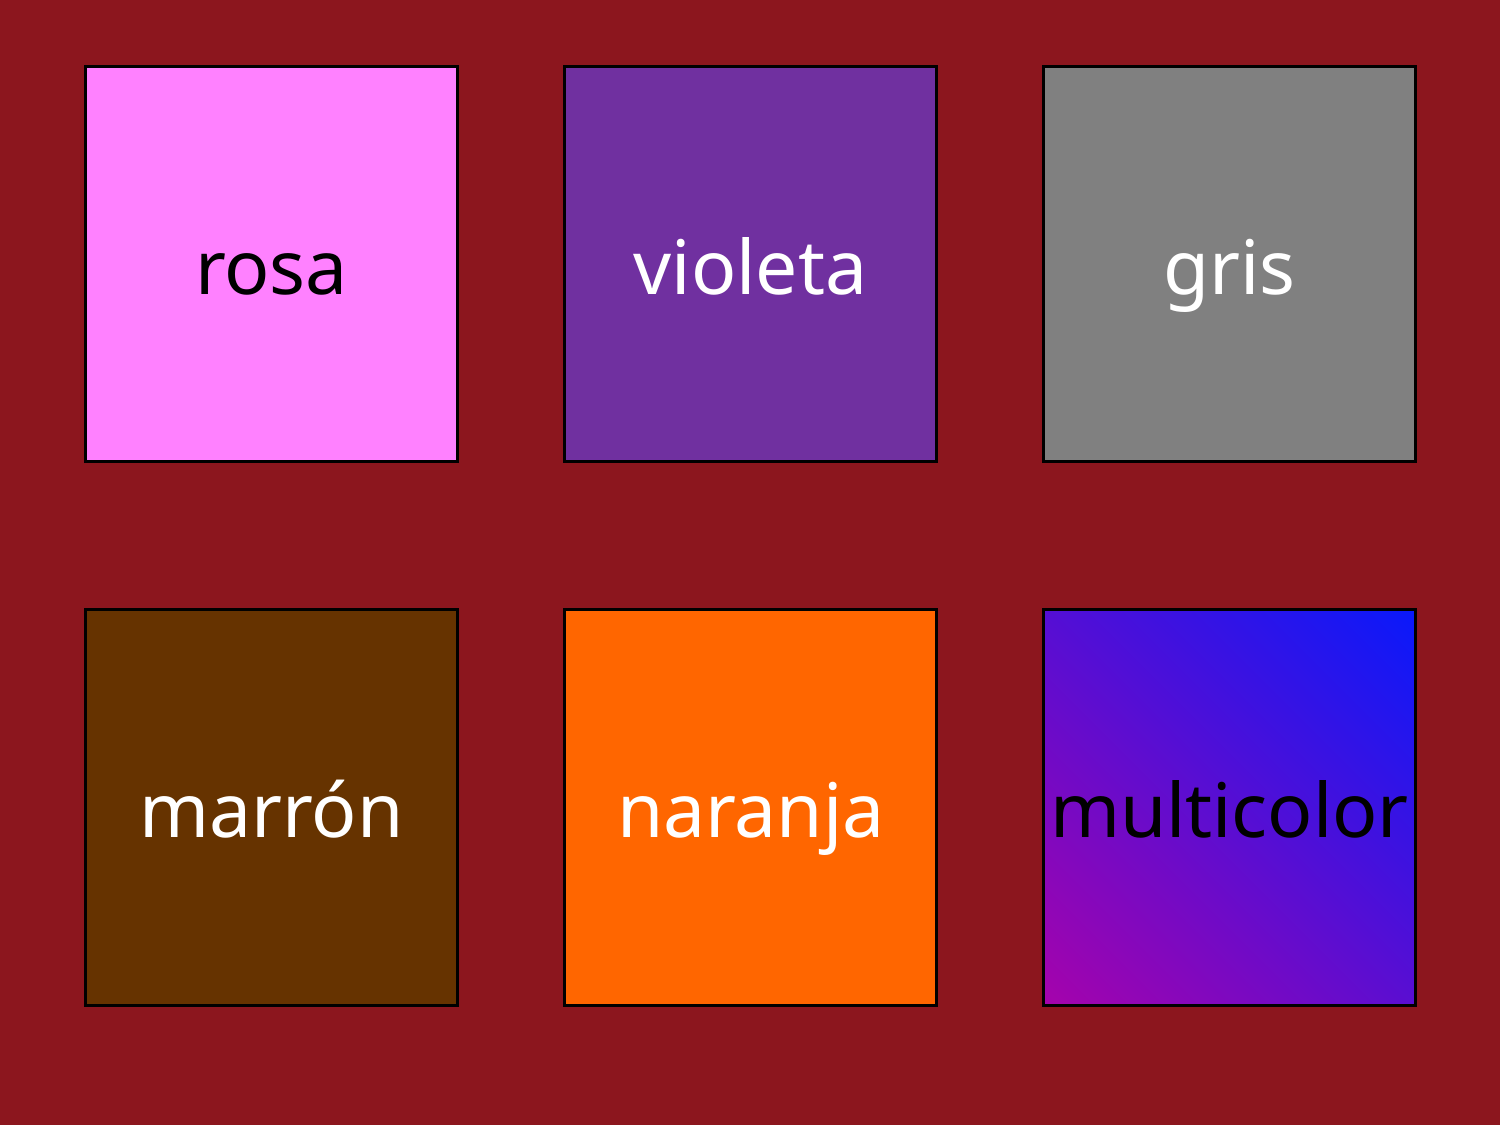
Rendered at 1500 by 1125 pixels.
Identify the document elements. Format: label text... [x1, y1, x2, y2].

text_box multicolor [1043, 609, 1416, 1006]
text_box rosa [85, 66, 458, 462]
text_box gris [1043, 66, 1416, 462]
text_box [0, 0, 1500, 1125]
text_box marrón [85, 609, 458, 1006]
text_box naranja [564, 609, 937, 1006]
text_box violeta [564, 66, 937, 462]
